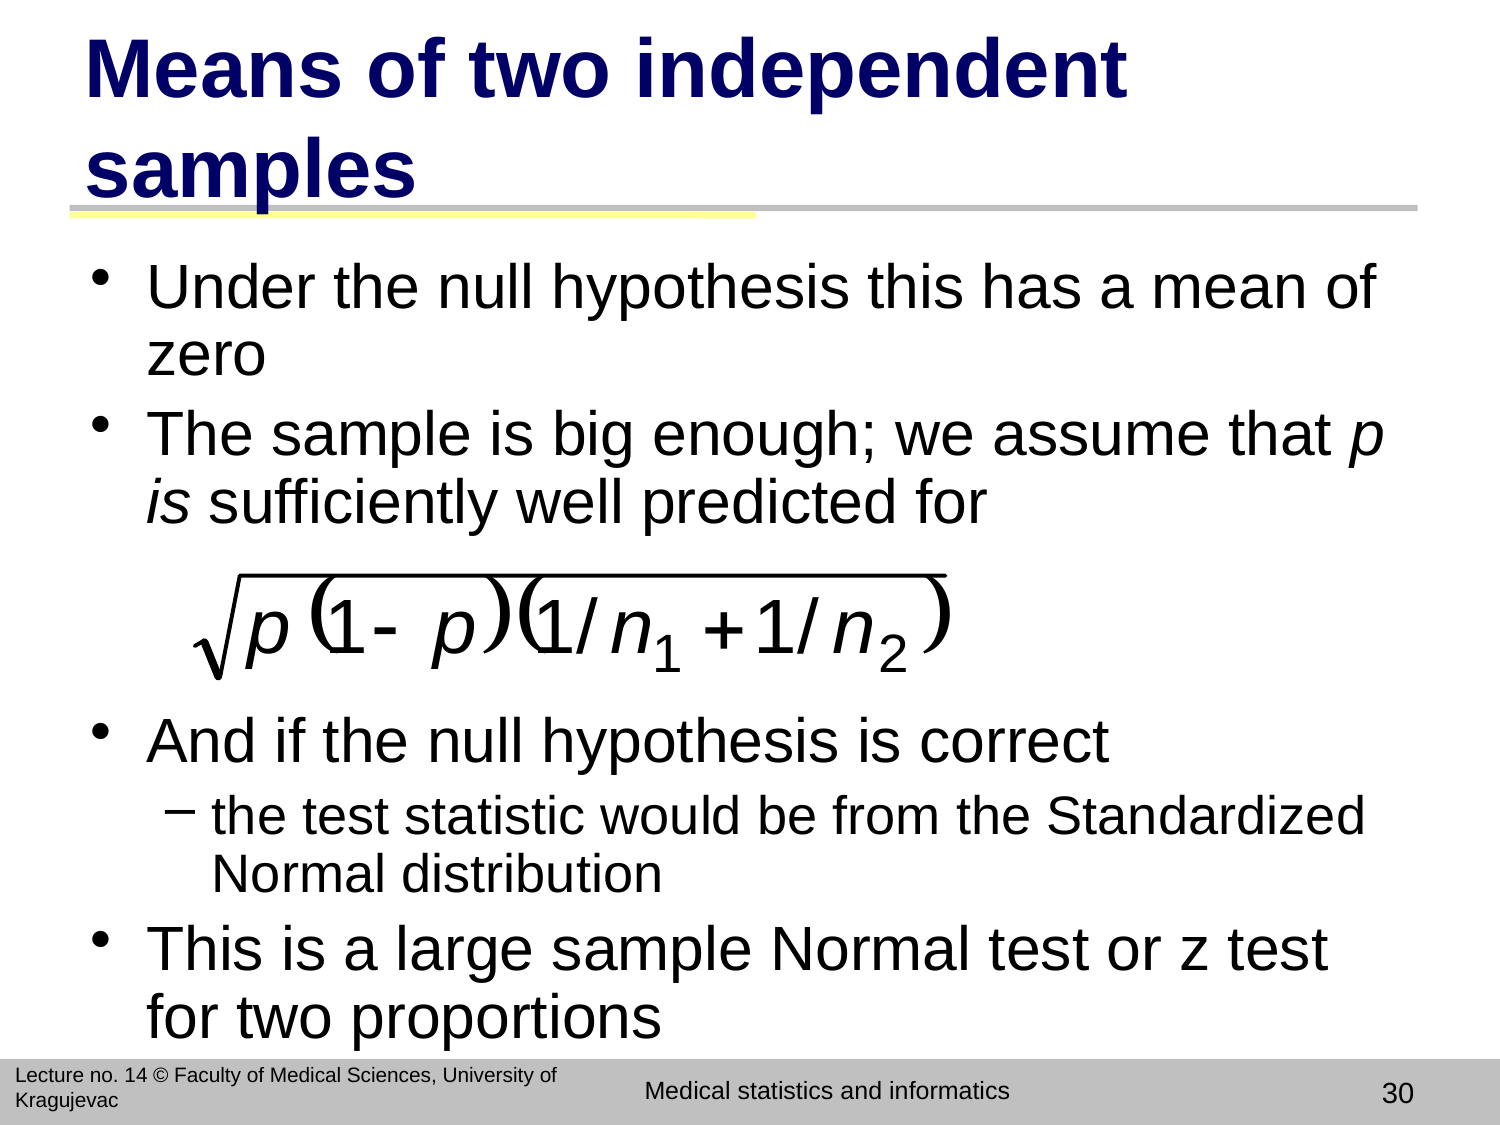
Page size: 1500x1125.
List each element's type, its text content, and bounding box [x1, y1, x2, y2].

list Under the null hypothesis this has a mean of zero The sample is big enough; we assume that p is sufficiently well predicted for And if the null hypothesis is correct the test statistic would be from the Standardized Normal distribution This is a large sample Normal test or z test for two proportions [74, 246, 1426, 1023]
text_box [176, 552, 969, 700]
slide_number 30 [1164, 1066, 1430, 1125]
slide_number Lecture no. 14 © Faculty of Medical Sciences, University of Kragujevac [0, 1053, 625, 1108]
footer Medical statistics and informatics [512, 1066, 1144, 1125]
title Means of two independent samples [69, 19, 1426, 208]
